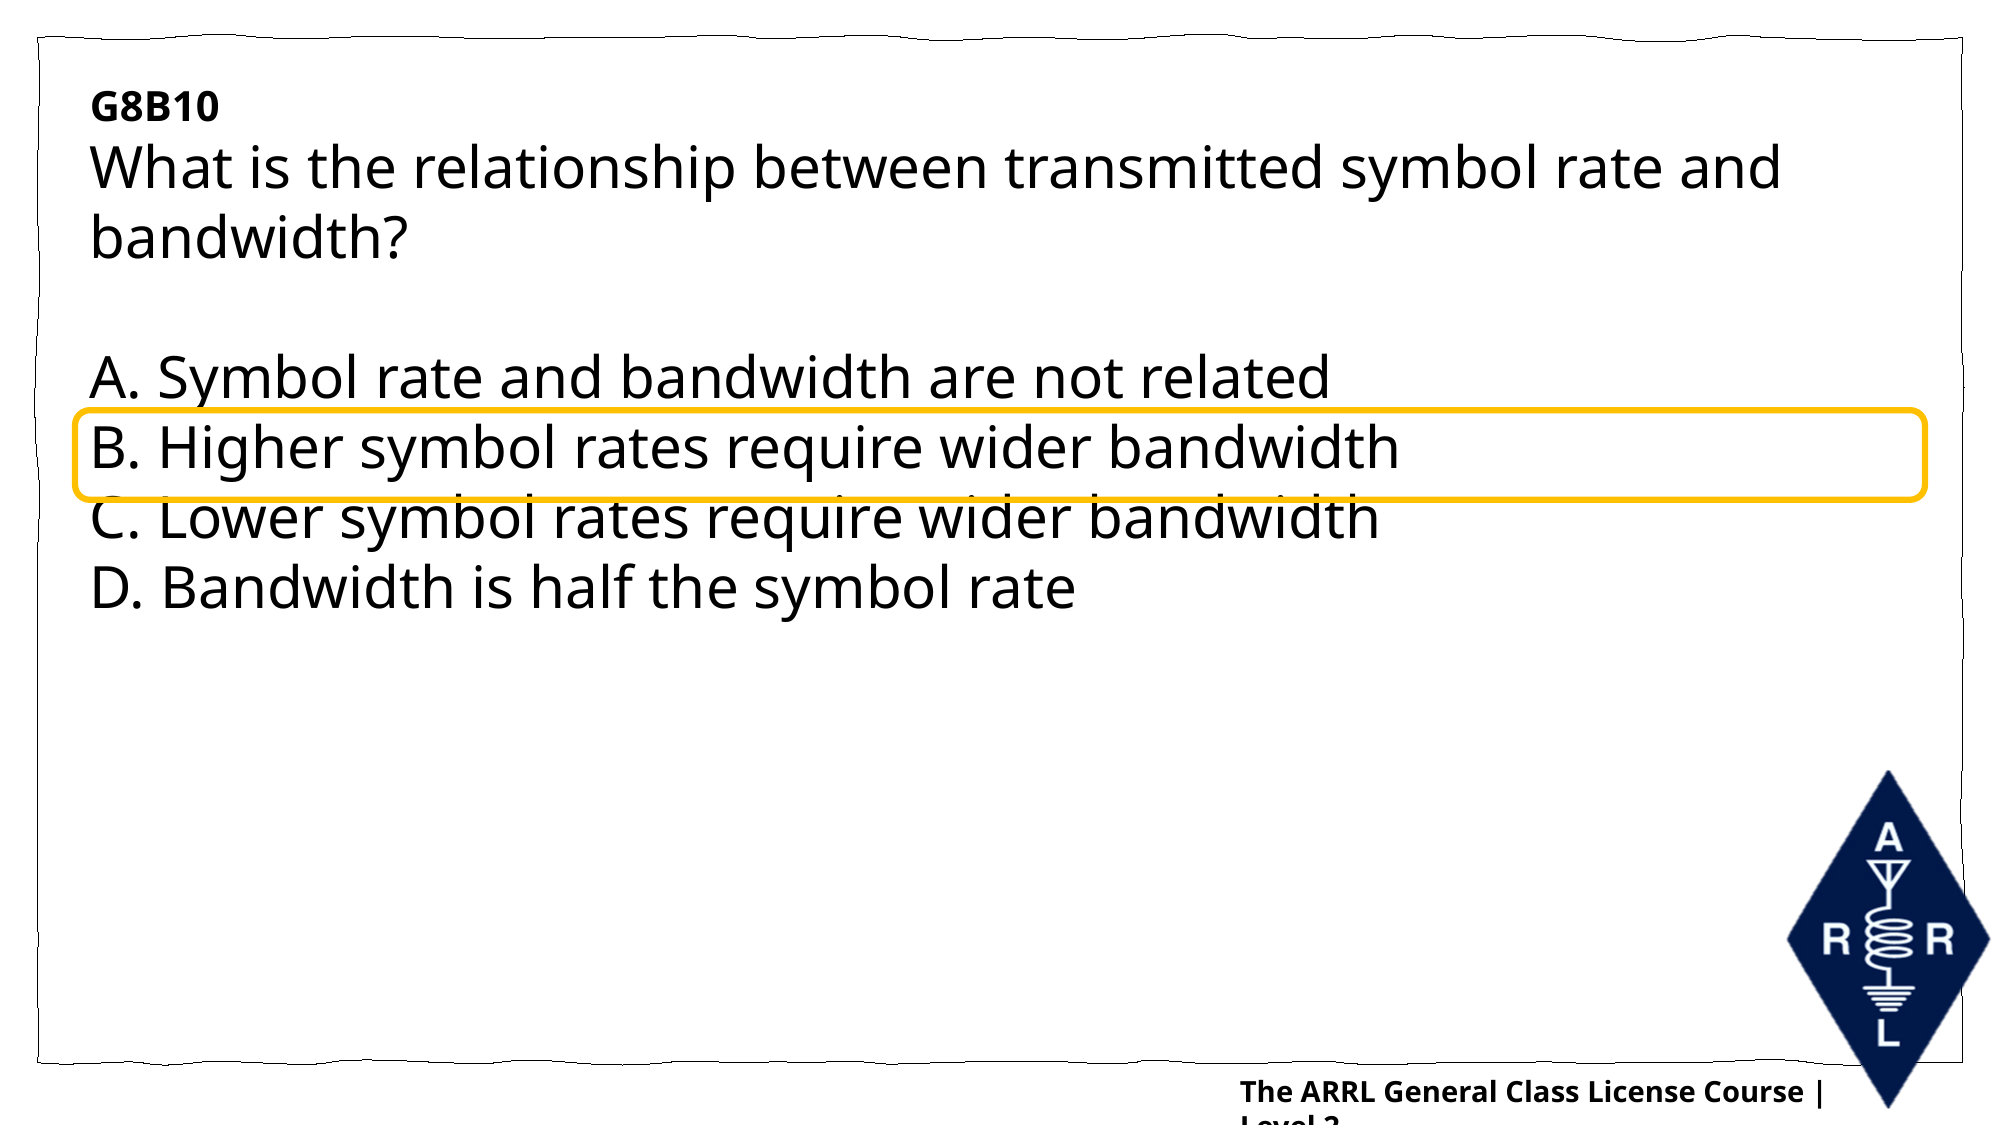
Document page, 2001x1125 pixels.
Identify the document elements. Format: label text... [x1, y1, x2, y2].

picture [1773, 752, 1999, 1125]
text_box G8B10 What is the relationship between transmitted symbol rate and bandwidth? A. Symbol rate and bandwidth are not related B. Higher symbol rates require wider bandwidth C. Lower symbol rates require wider bandwidth D. Bandwidth is half the symbol rate [75, 493, 1850, 628]
text_box G8B10 What is the relationship between transmitted symbol rate and bandwidth? A. Symbol rate and bandwidth are not related B. Higher symbol rates require wider bandwidth C. Lower symbol rates require wider bandwidth D. Bandwidth is half the symbol rate [75, 72, 1850, 417]
text_box [73, 409, 1927, 501]
